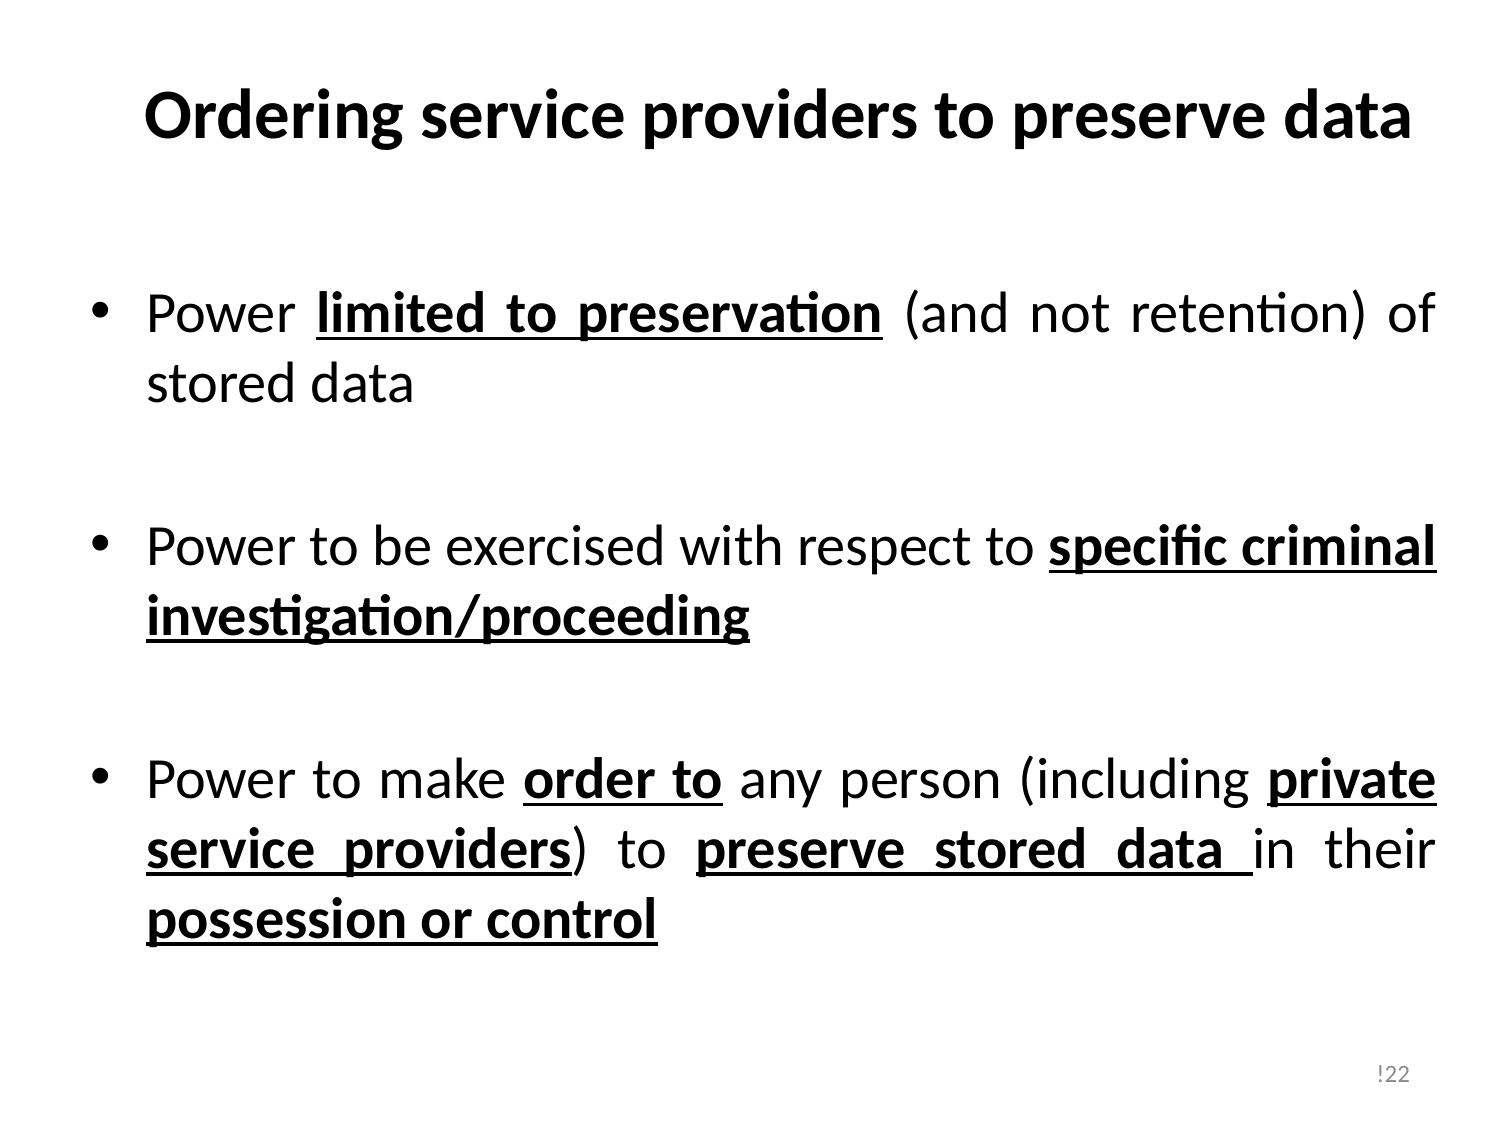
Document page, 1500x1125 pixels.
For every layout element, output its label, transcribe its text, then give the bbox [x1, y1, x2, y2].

slide_number !22 [1074, 1042, 1425, 1103]
list Power limited to preservation (and not retention) of stored data Power to be exercised with respect to specific criminal investigation/proceeding Power to make order to any person (including private service providers) to preserve stored data in their possession or control [75, 267, 1453, 1073]
title Ordering service providers to preserve data [75, 60, 1486, 234]
